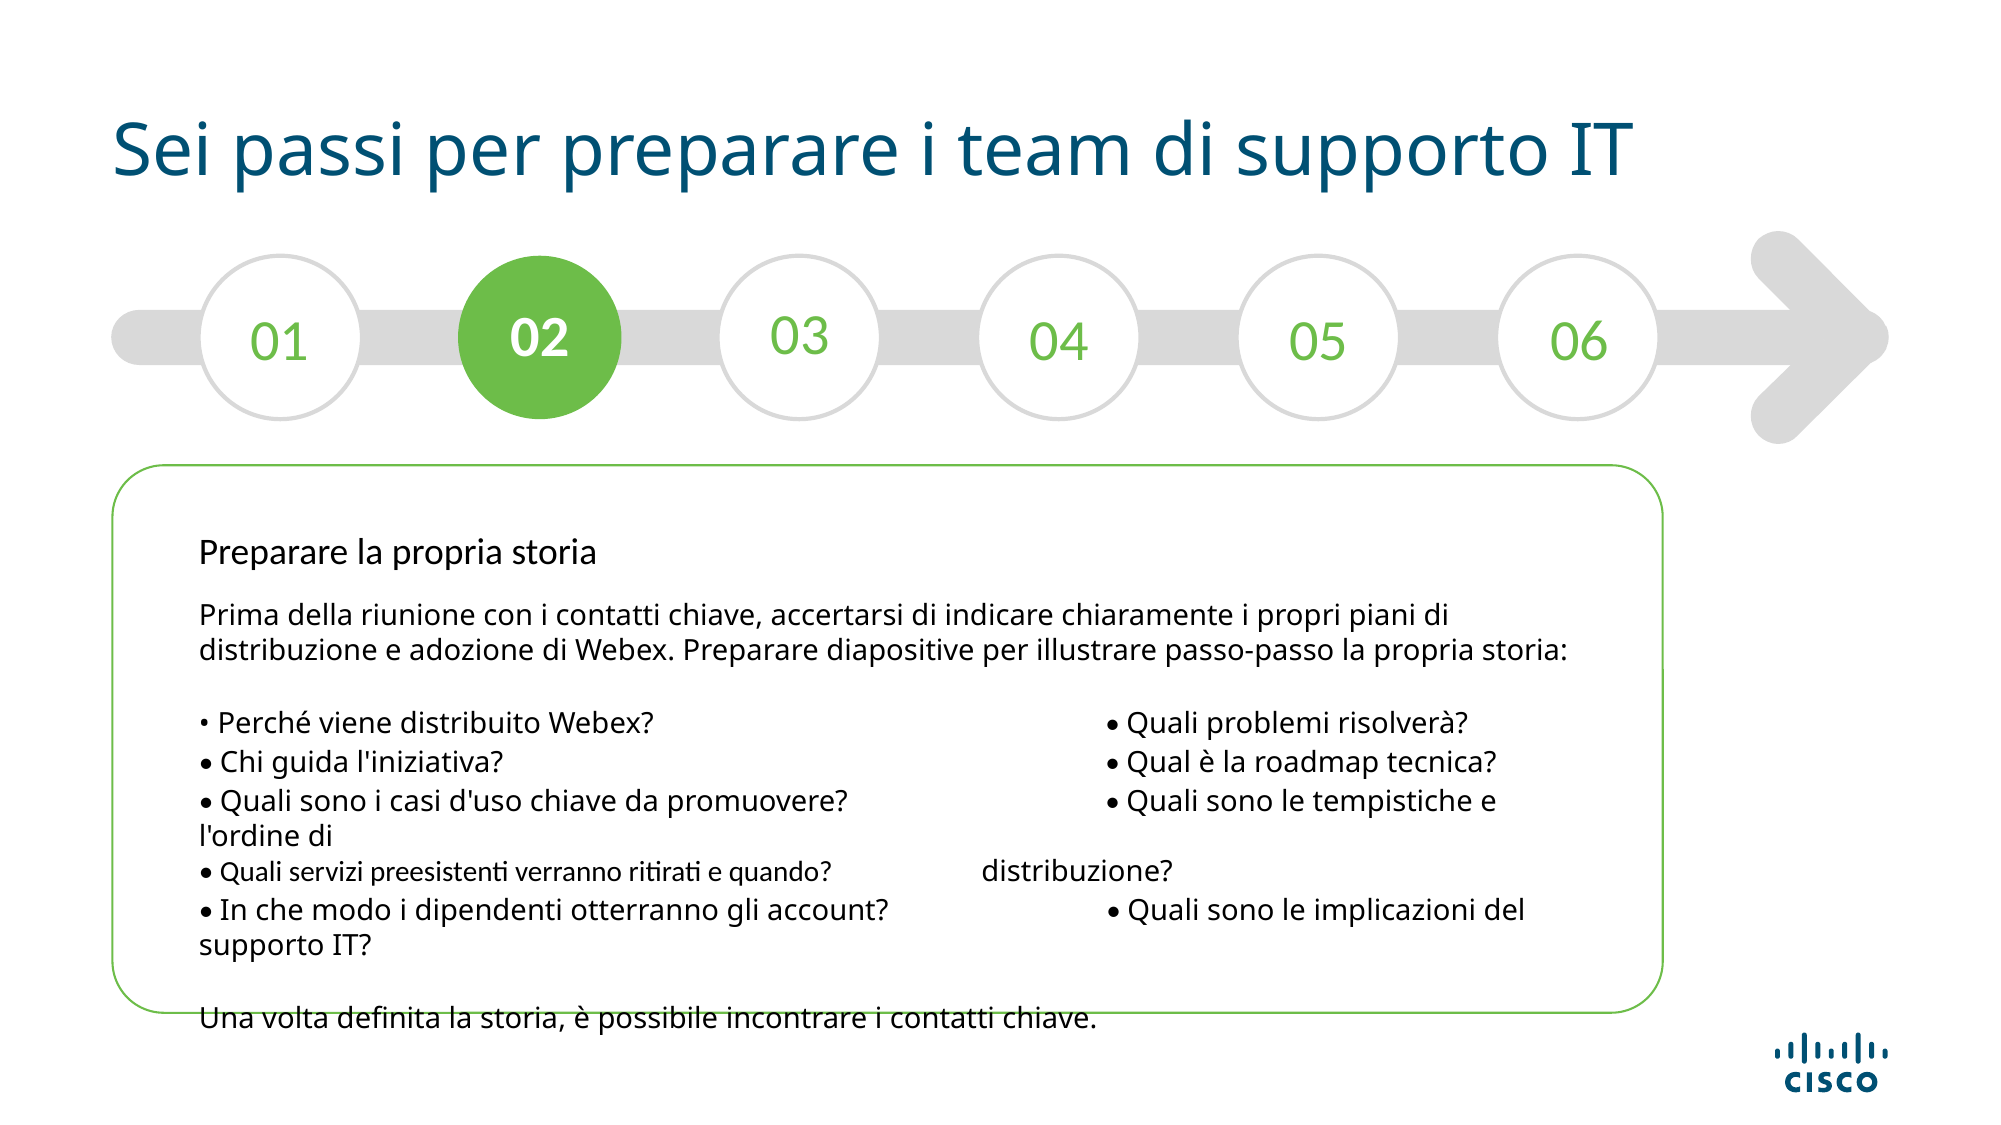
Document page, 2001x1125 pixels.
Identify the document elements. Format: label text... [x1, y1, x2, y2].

text_box Preparare la propria storia Prima della riunione con i contatti chiave, accertarsi di indicare chiaramente i propri piani di distribuzione e adozione di Webex. Preparare diapositive per illustrare passo-passo la propria storia: • Perché viene distribuito Webex? • Quali problemi risolverà? • Chi guida l'iniziativa? • Qual è la roadmap tecnica? • Quali sono i casi d'uso chiave da promuovere? • Quali sono le tempistiche e l'ordine di • Quali servizi preesistenti verranno ritirati e quando? distribuzione? • In che modo i dipendenti otterranno gli account? • Quali sono le implicazioni del supporto IT? Una volta definita la storia, è possibile incontrare i contatti chiave. [198, 526, 1573, 1034]
text_box [111, 464, 1664, 1014]
title Sei passi per preparare i team di supporto IT [112, 112, 1838, 232]
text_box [112, 232, 1888, 443]
